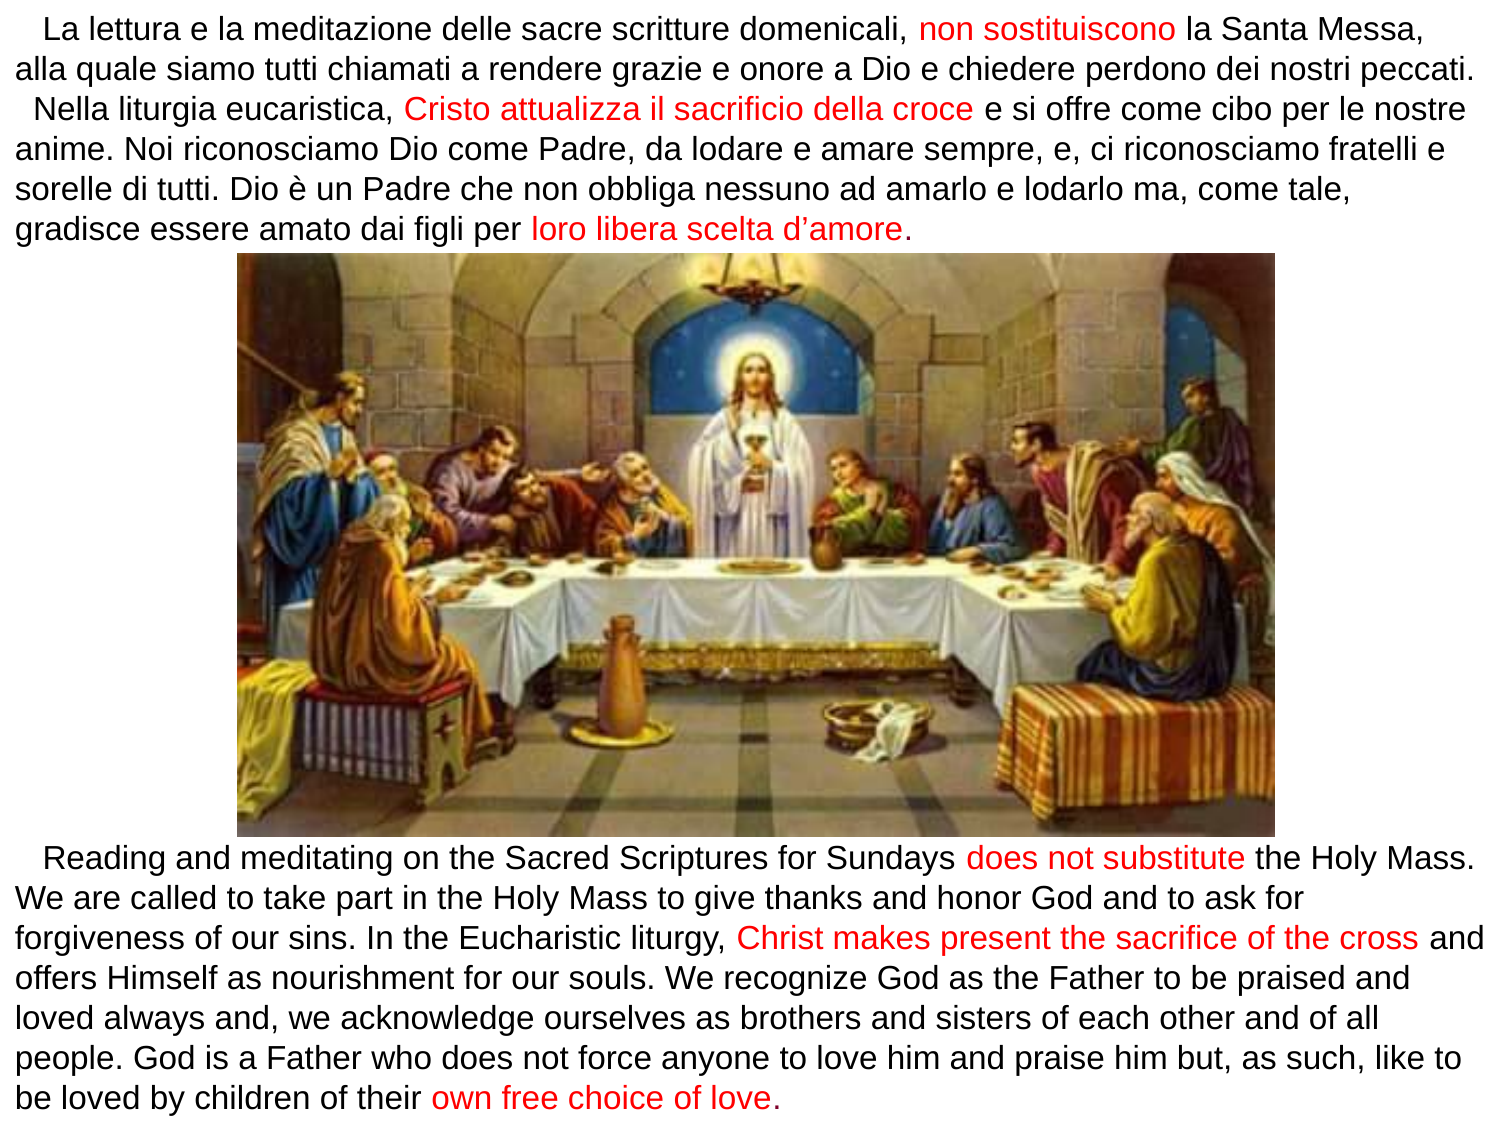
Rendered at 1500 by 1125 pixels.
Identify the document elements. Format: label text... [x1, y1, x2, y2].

text_box La lettura e la meditazione delle sacre scritture domenicali, non sostituiscono la Santa Messa, alla quale siamo tutti chiamati a rendere grazie e onore a Dio e chiedere perdono dei nostri peccati. Nella liturgia eucaristica, Cristo attualizza il sacrificio della croce e si offre come cibo per le nostre anime. Noi riconosciamo Dio come Padre, da lodare e amare sempre, e, ci riconosciamo fratelli e sorelle di tutti. Dio è un Padre che non obbliga nessuno ad amarlo e lodarlo ma, come tale, gradisce essere amato dai figli per loro libera scelta d’amore. [0, 0, 1500, 255]
text_box Reading and meditating on the Sacred Scriptures for Sundays does not substitute the Holy Mass. We are called to take part in the Holy Mass to give thanks and honor God and to ask for forgiveness of our sins. In the Eucharistic liturgy, Christ makes present the sacrifice of the cross and offers Himself as nourishment for our souls. We recognize God as the Father to be praised and loved always and, we acknowledge ourselves as brothers and sisters of each other and of all people. God is a Father who does not force anyone to love him and praise him but, as such, like to be loved by children of their own free choice of love. [0, 829, 1500, 1124]
picture [237, 253, 1275, 837]
